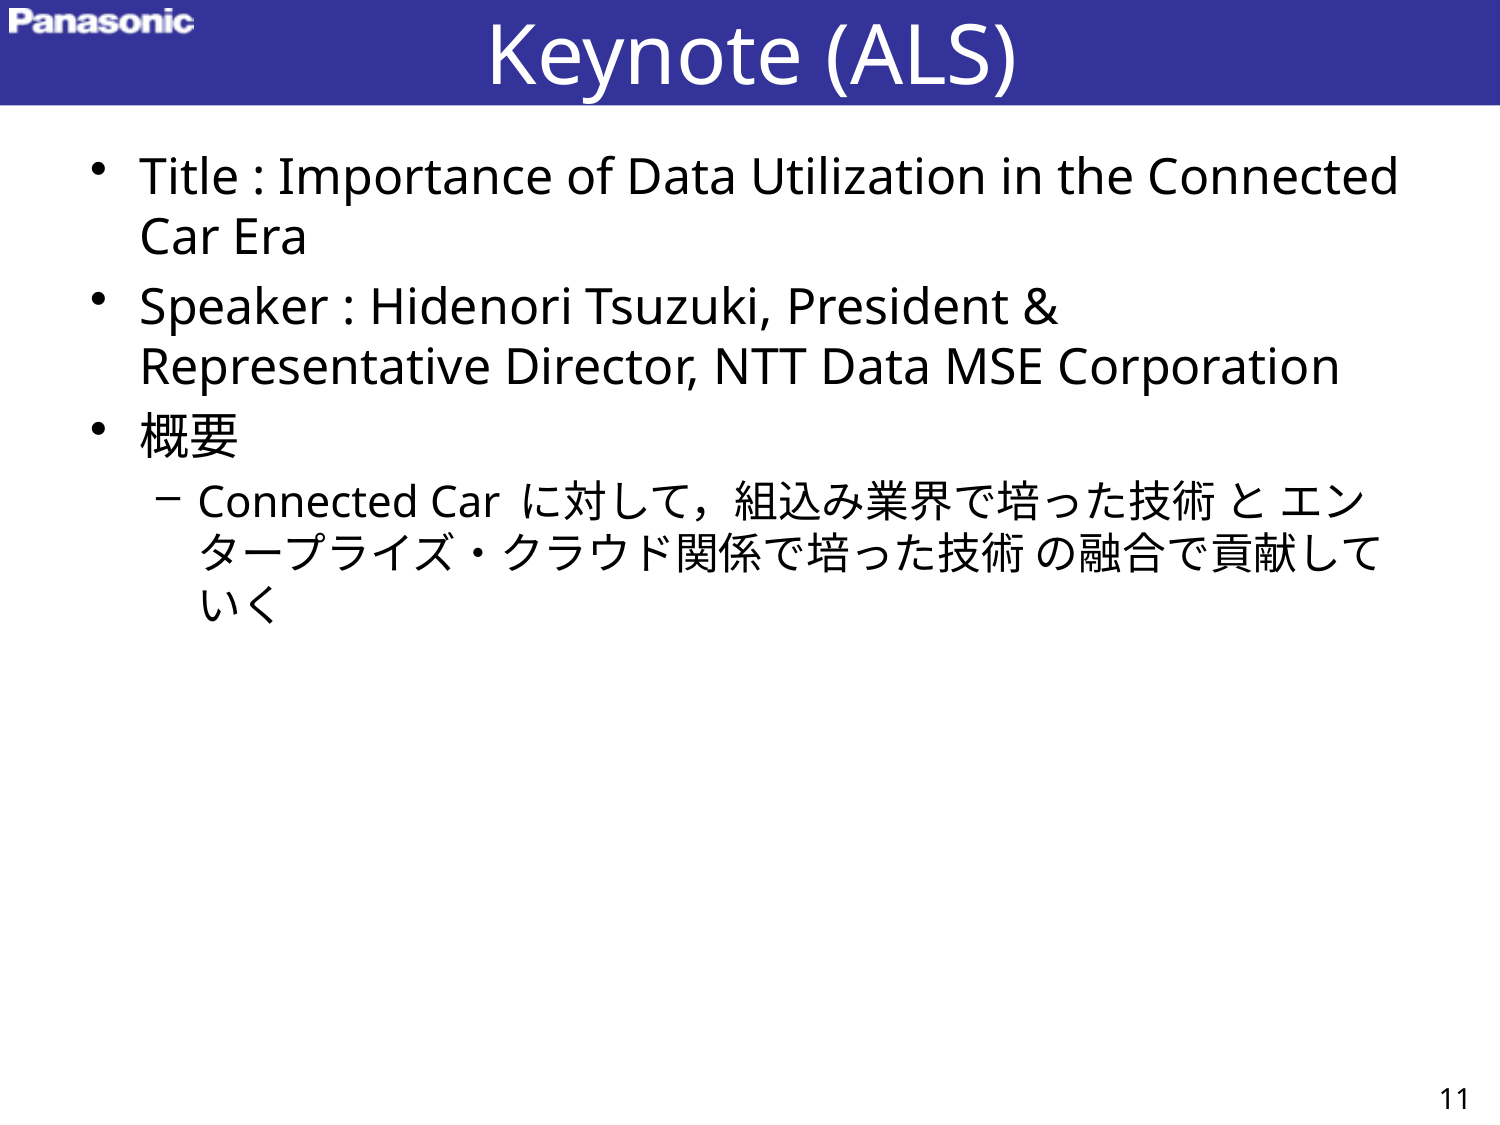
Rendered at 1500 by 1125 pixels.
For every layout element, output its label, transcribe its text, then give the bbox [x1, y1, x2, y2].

title Keynote (ALS) [76, 0, 1427, 102]
picture [9, 8, 76, 37]
list Title : Importance of Data Utilization in the Connected Car Era Speaker : Hidenori Tsuzuki, President & Representative Director, NTT Data MSE Corporation 概要 Connected Car に対して，組込み業界で培った技術 と エンタープライズ・クラウド関係で培った技術 の融合で貢献していく [75, 137, 1425, 646]
slide_number 11 [1136, 1072, 1487, 1122]
